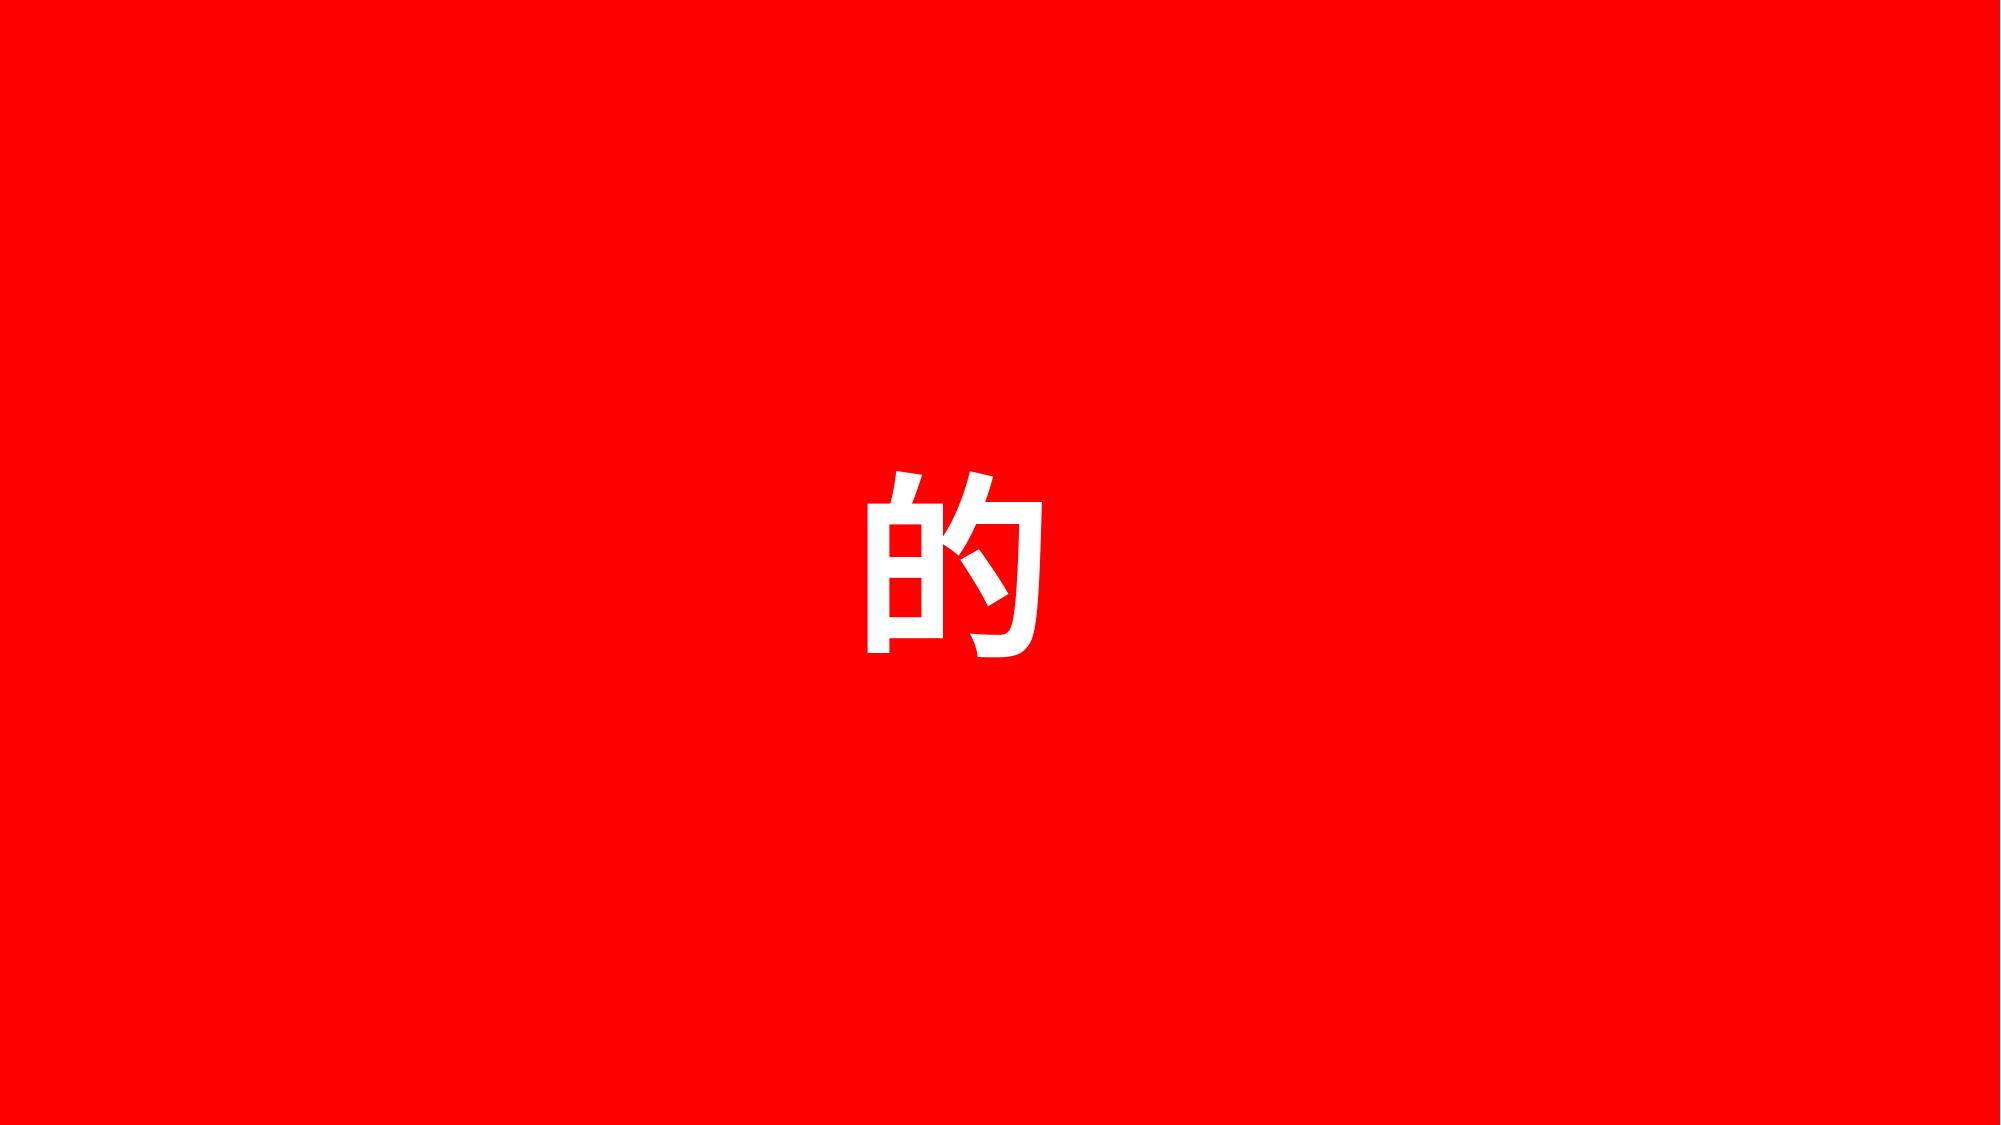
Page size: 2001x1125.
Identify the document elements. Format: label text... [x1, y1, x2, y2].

text_box 的 [838, 433, 1756, 689]
